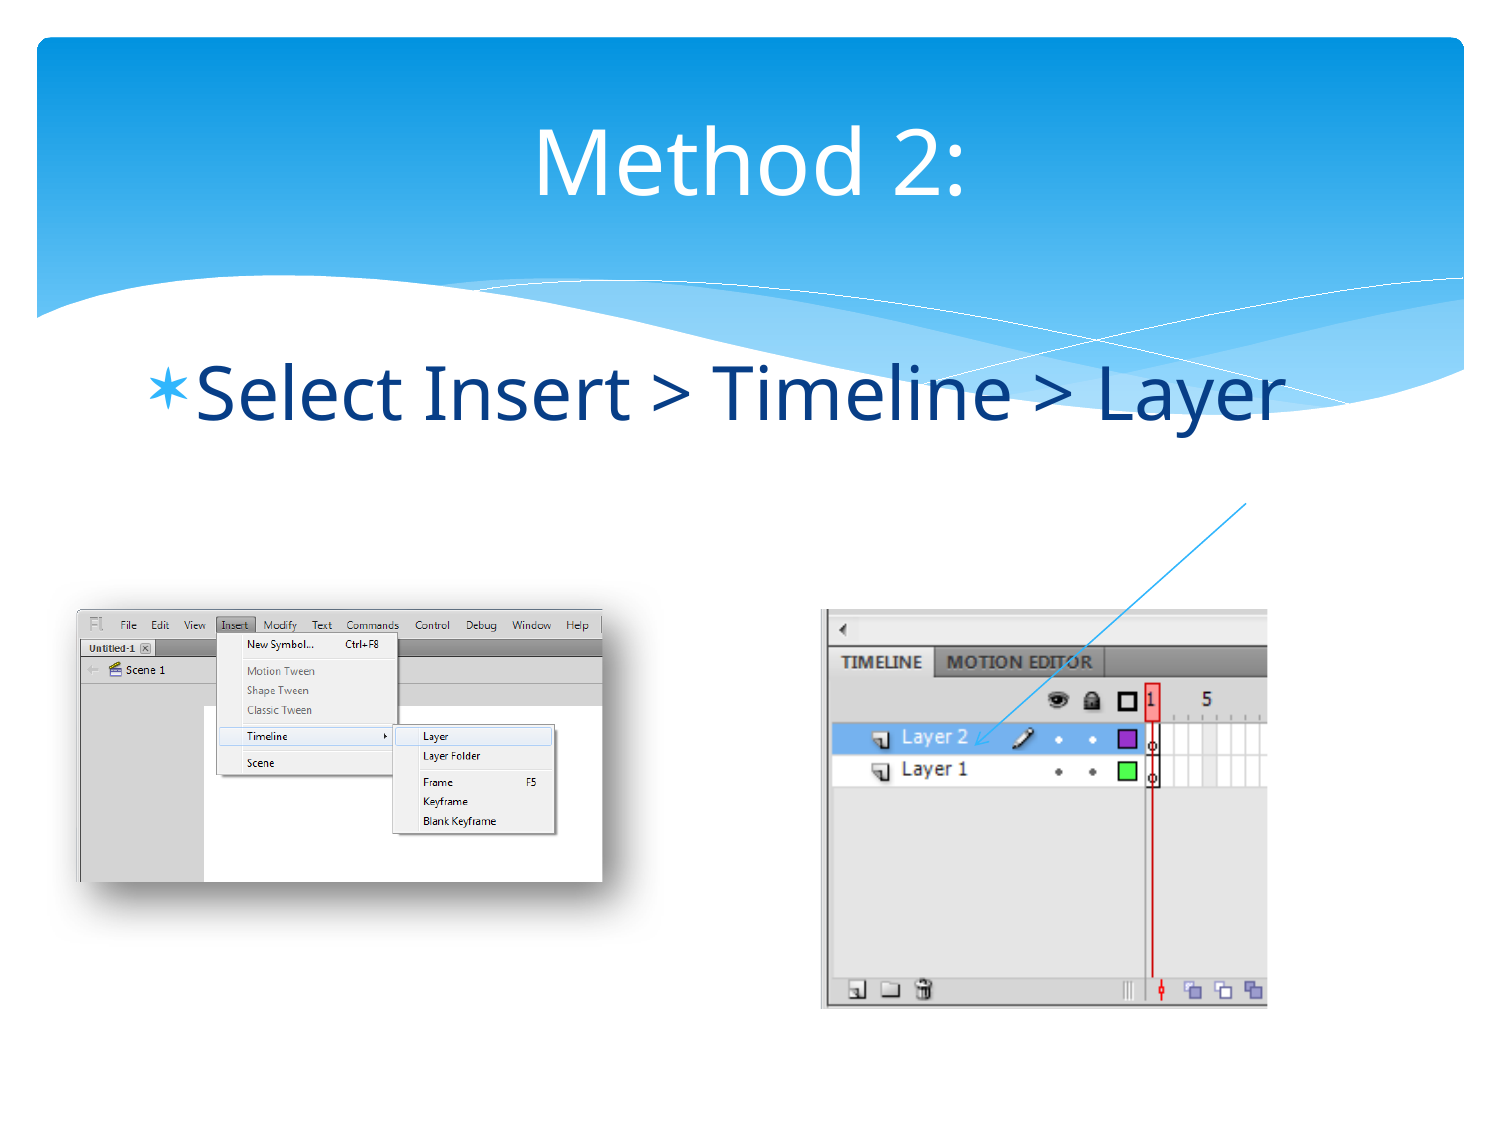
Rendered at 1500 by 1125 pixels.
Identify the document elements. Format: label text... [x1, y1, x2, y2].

picture [820, 609, 1268, 1009]
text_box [974, 503, 1247, 747]
title Method 2: [75, 55, 1425, 261]
list Select Insert > Timeline > Layer [135, 338, 1352, 905]
picture [76, 609, 603, 883]
